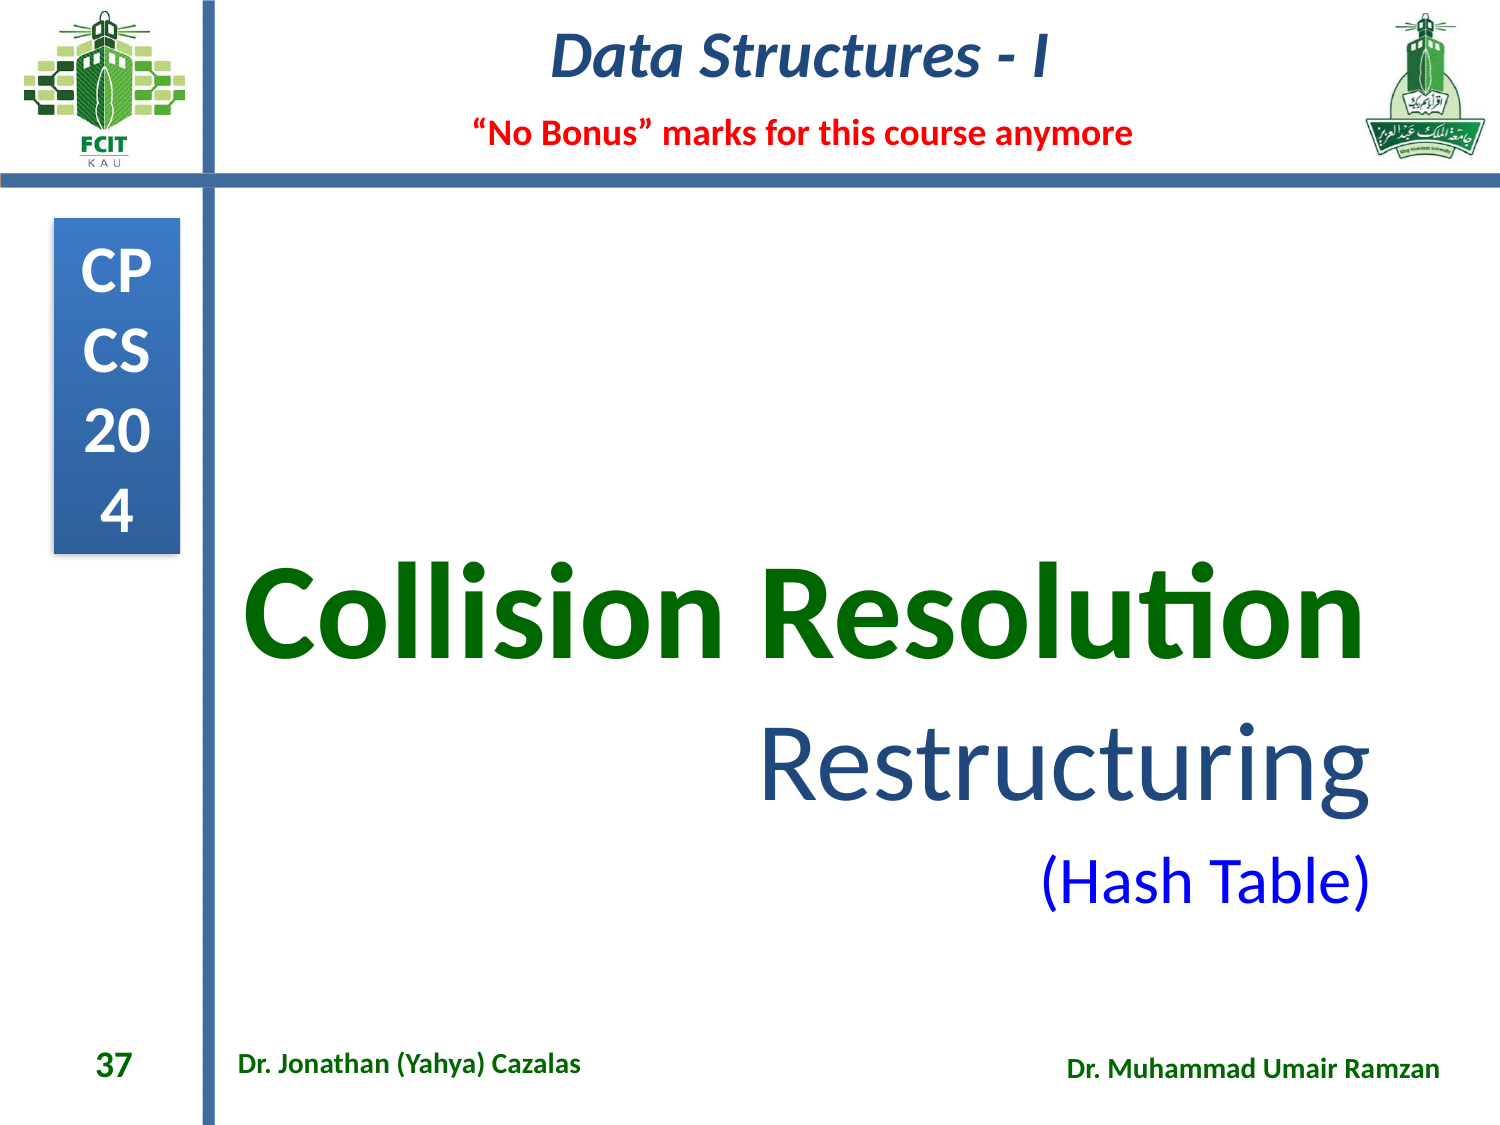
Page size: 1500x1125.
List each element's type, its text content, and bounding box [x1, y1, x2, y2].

text_box Restructuring (Hash Table) [262, 695, 1388, 968]
title Collision Resolution [208, 317, 1404, 696]
picture [1361, 11, 1487, 162]
slide_number 37 [35, 1032, 193, 1092]
picture [24, 6, 185, 167]
